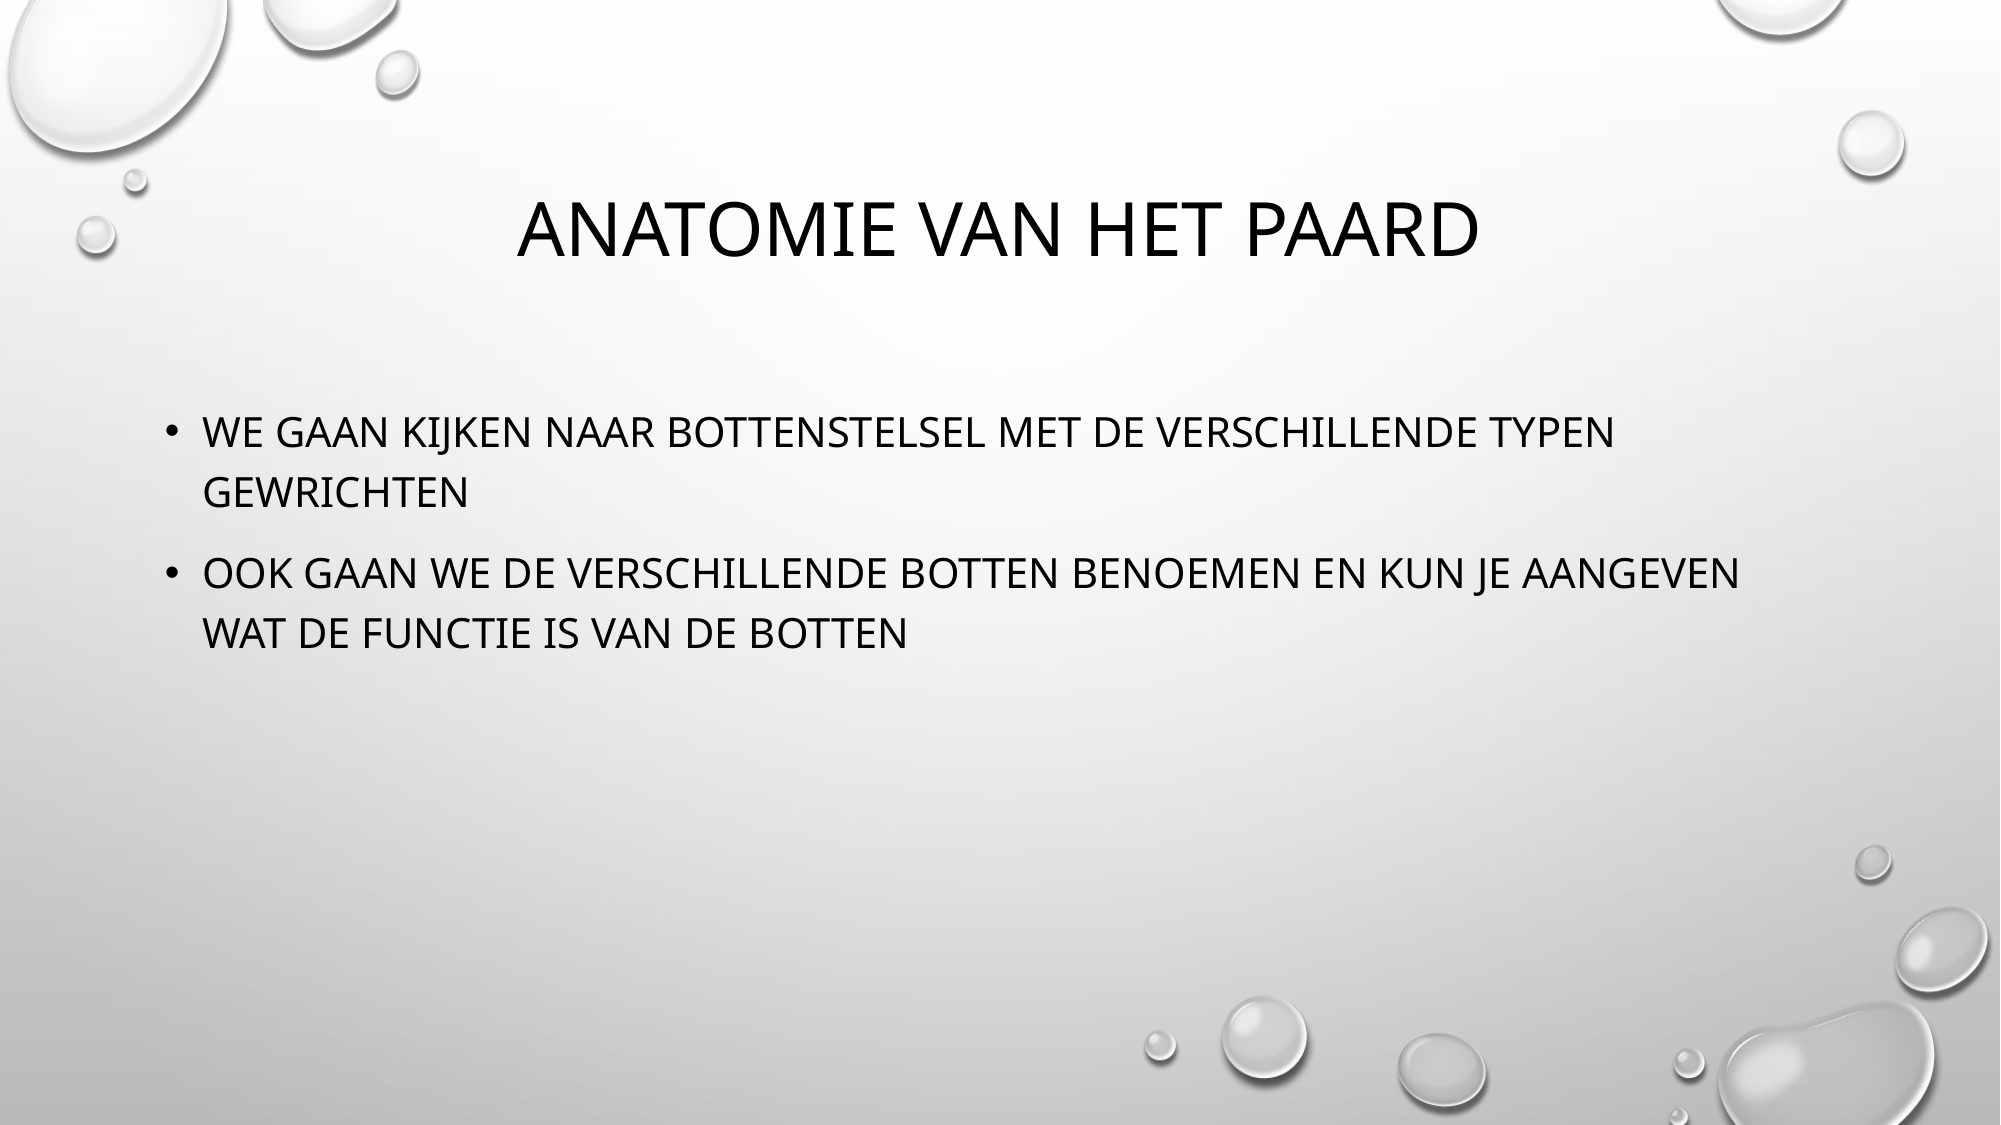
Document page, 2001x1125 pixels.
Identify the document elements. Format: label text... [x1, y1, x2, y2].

title Anatomie van het paard [149, 101, 1851, 364]
picture [0, 0, 2000, 1125]
list We gaan kijken naar bottenstelsel met de verschillende typen gewrichten Ook gaan we de verschillende botten benoemen en kun je aangeven wat de functie is van de botten [149, 388, 1850, 950]
